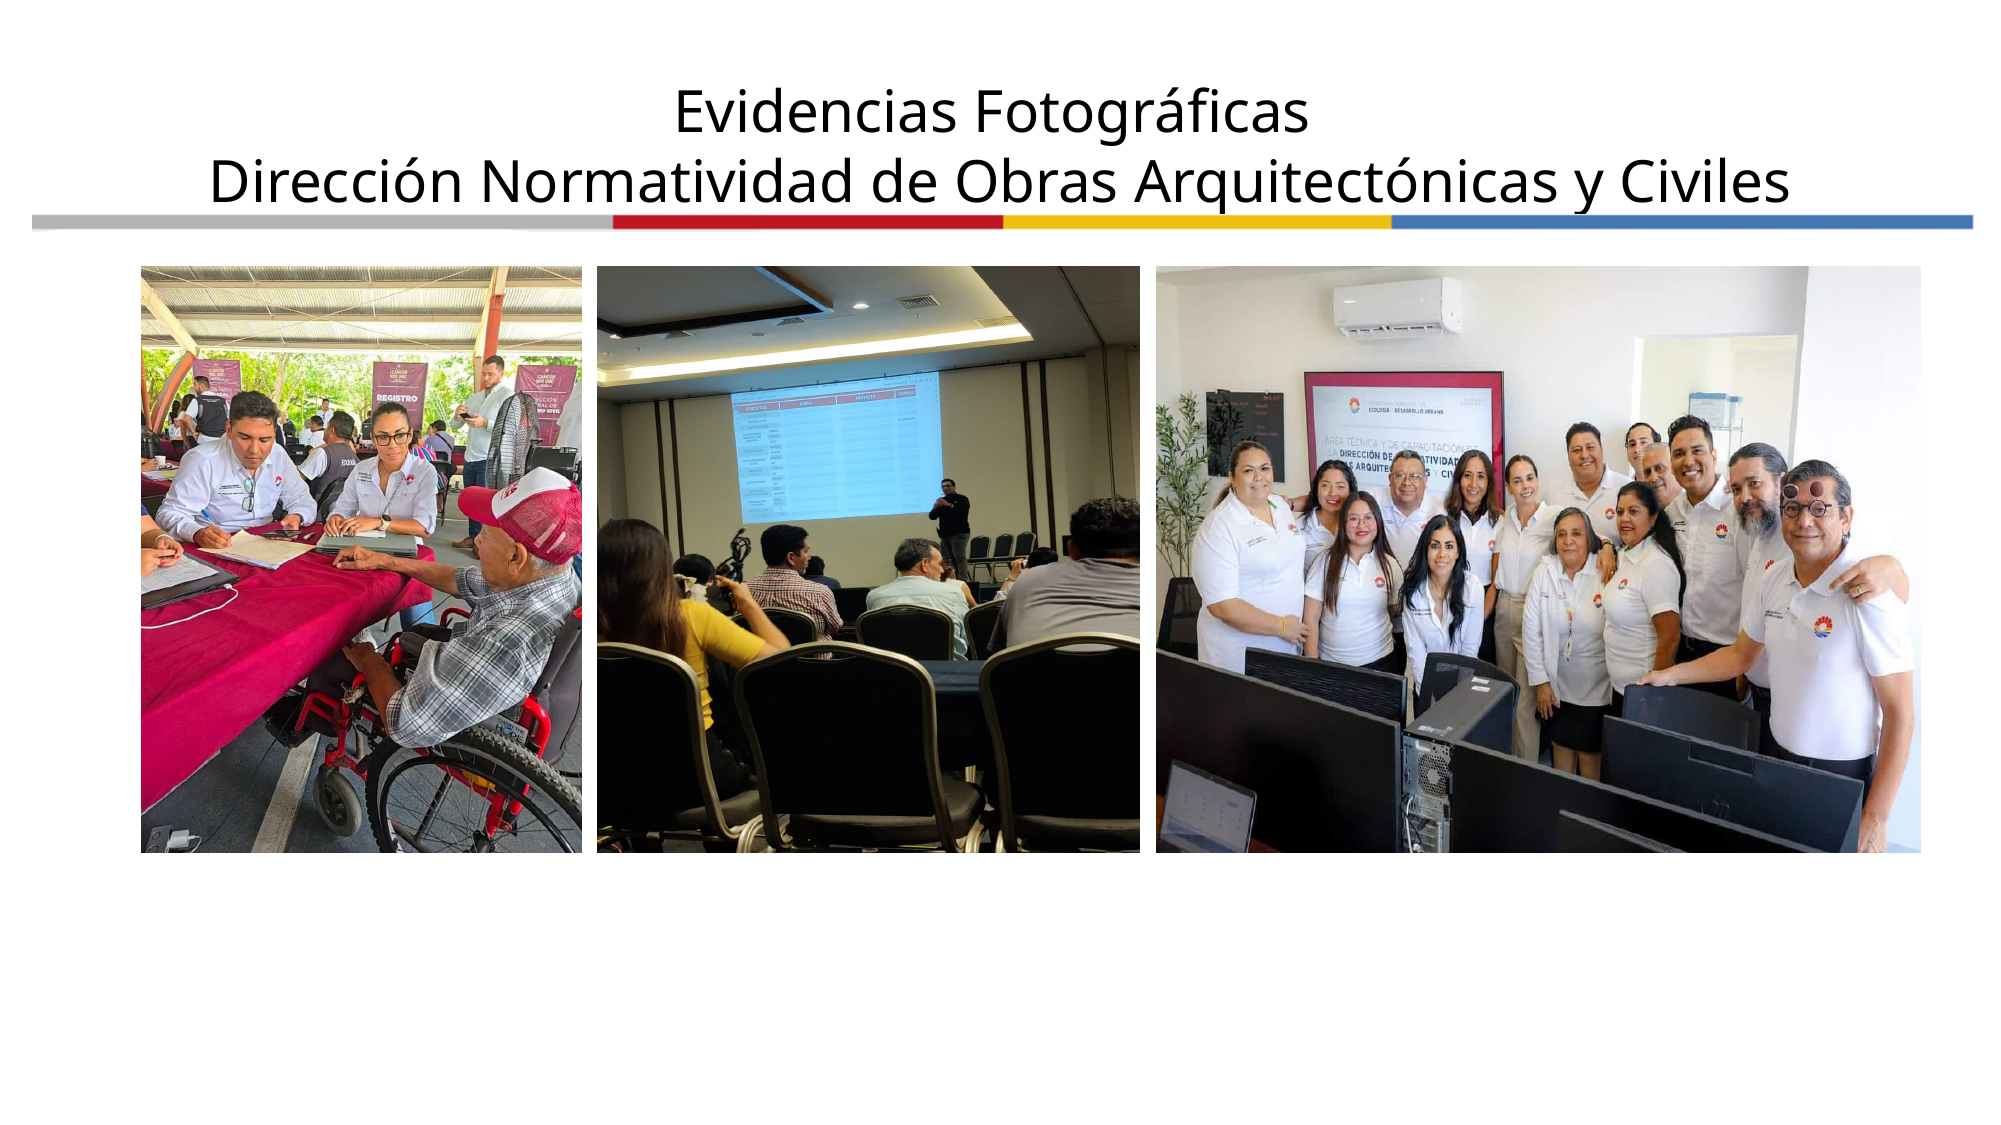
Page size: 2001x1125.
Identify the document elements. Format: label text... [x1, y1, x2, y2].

picture [1156, 266, 1921, 853]
text_box Evidencias Fotográficas Dirección Normatividad de Obras Arquitectónicas y Civiles [32, 66, 1968, 214]
picture [32, 214, 1974, 232]
picture [141, 266, 582, 853]
picture [597, 266, 1140, 853]
